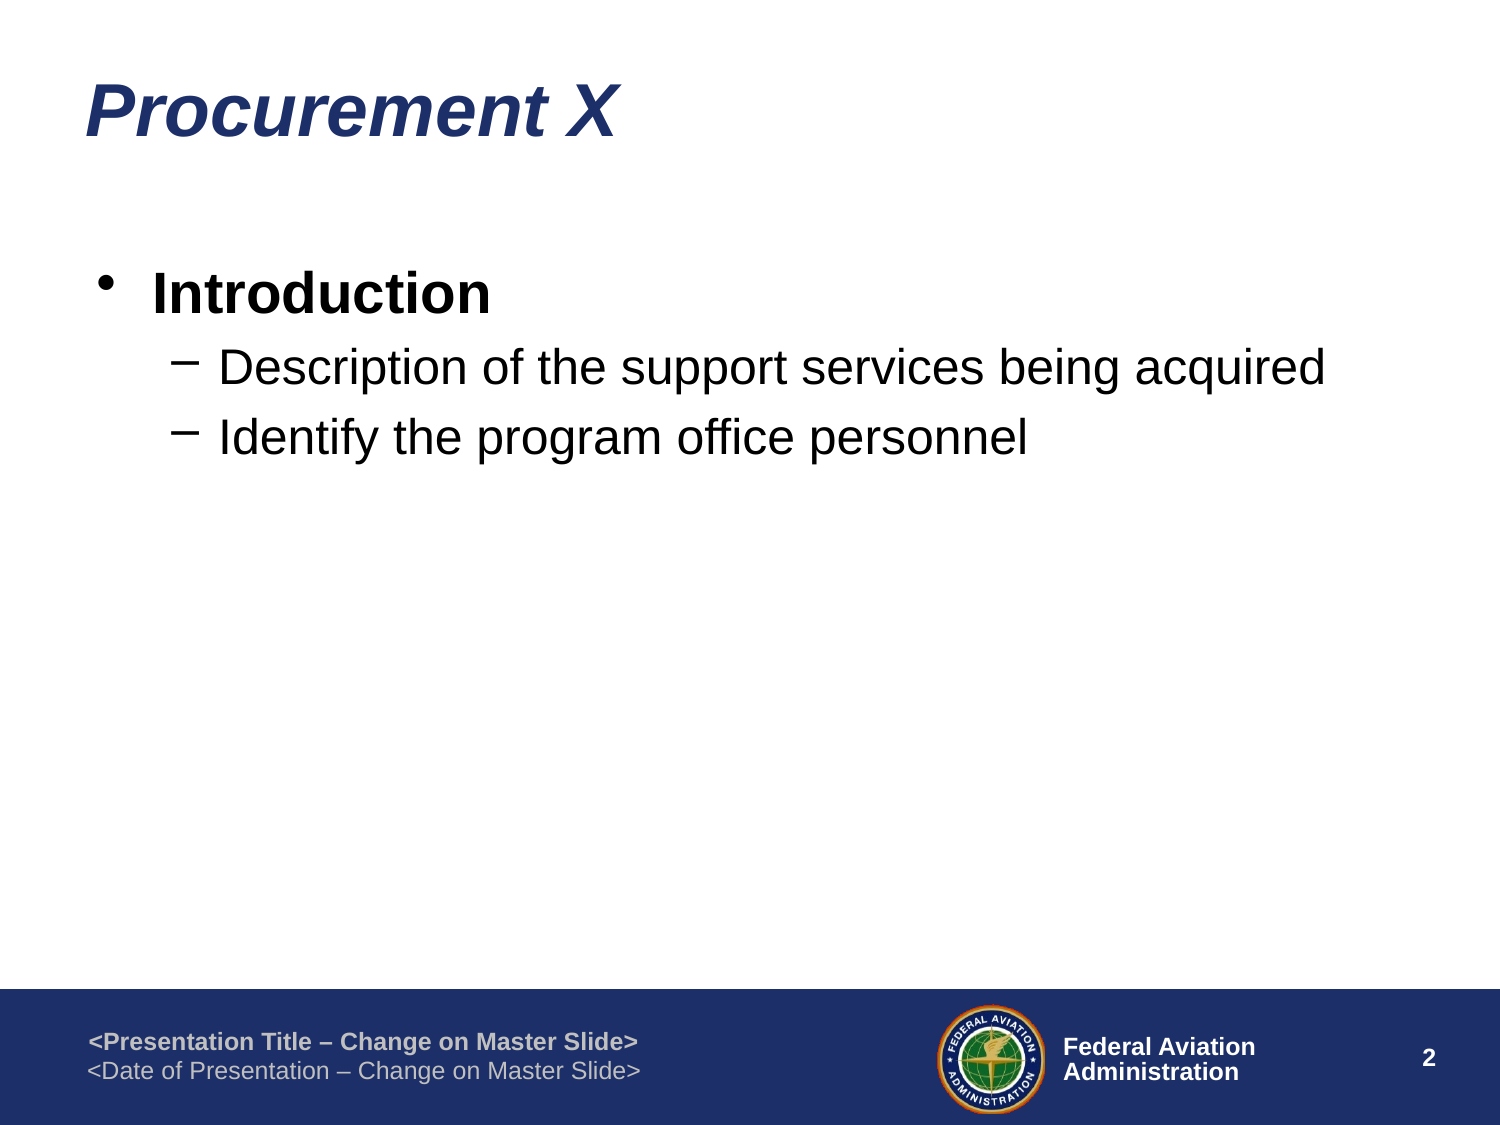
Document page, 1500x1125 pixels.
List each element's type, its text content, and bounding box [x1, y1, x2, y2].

picture [936, 1004, 1045, 1114]
list Introduction Description of the support services being acquired Identify the program office personnel [81, 247, 1402, 968]
title Procurement X [70, 56, 1461, 157]
